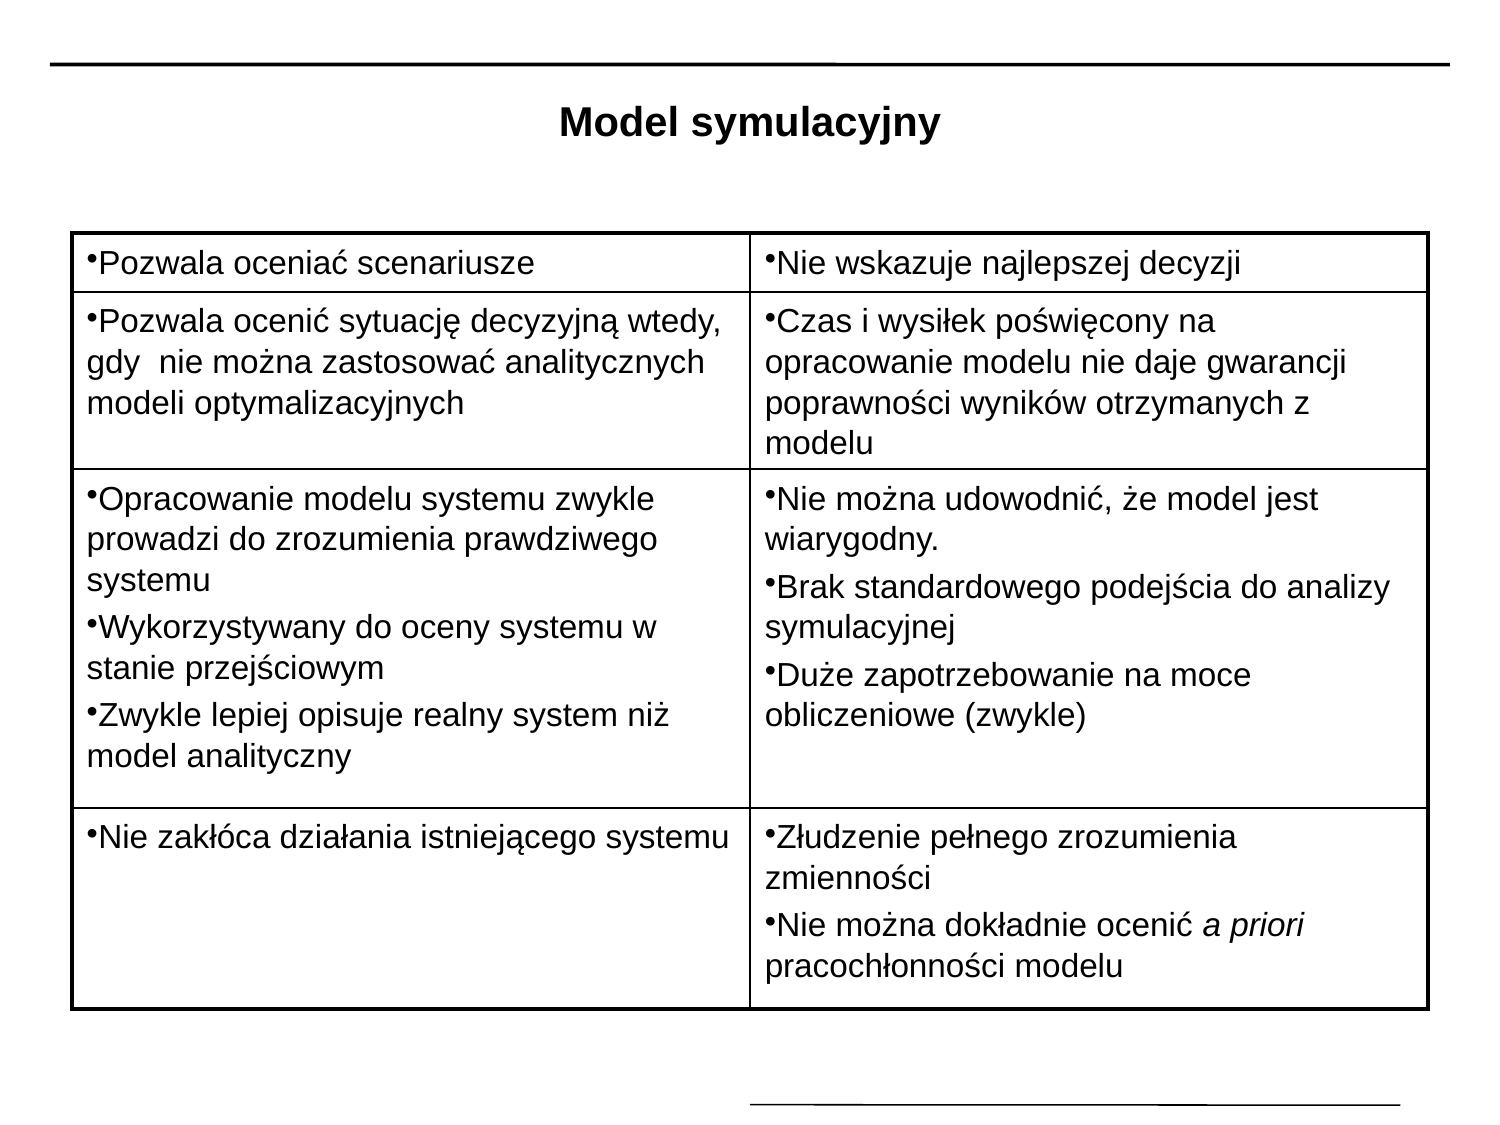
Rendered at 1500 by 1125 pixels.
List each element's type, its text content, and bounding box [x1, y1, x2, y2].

table_cell Opracowanie modelu systemu zwykle prowadzi do zrozumienia prawdziwego systemu Wykorzystywany do oceny systemu w stanie przejściowym Zwykle lepiej opisuje realny system niż model analityczny [74, 470, 749, 807]
table_cell Złudzenie pełnego zrozumienia zmienności Nie można dokładnie ocenić a priori pracochłonności modelu [751, 809, 1426, 1007]
table_header Nie wskazuje najlepszej decyzji [751, 235, 1426, 291]
table_cell Czas i wysiłek poświęcony na opracowanie modelu nie daje gwarancji poprawności wyników otrzymanych z modelu [751, 293, 1426, 468]
table_header Pozwala oceniać scenariusze [74, 235, 749, 291]
table_cell Pozwala ocenić sytuację decyzyjną wtedy, gdy nie można zastosować analitycznych modeli optymalizacyjnych [74, 293, 749, 468]
table_cell Nie można udowodnić, że model jest wiarygodny. Brak standardowego podejścia do analizy symulacyjnej Duże zapotrzebowanie na moce obliczeniowe (zwykle) [751, 470, 1426, 807]
table_cell Nie zakłóca działania istniejącego systemu [74, 809, 749, 1007]
title Model symulacyjny [321, 87, 1179, 153]
